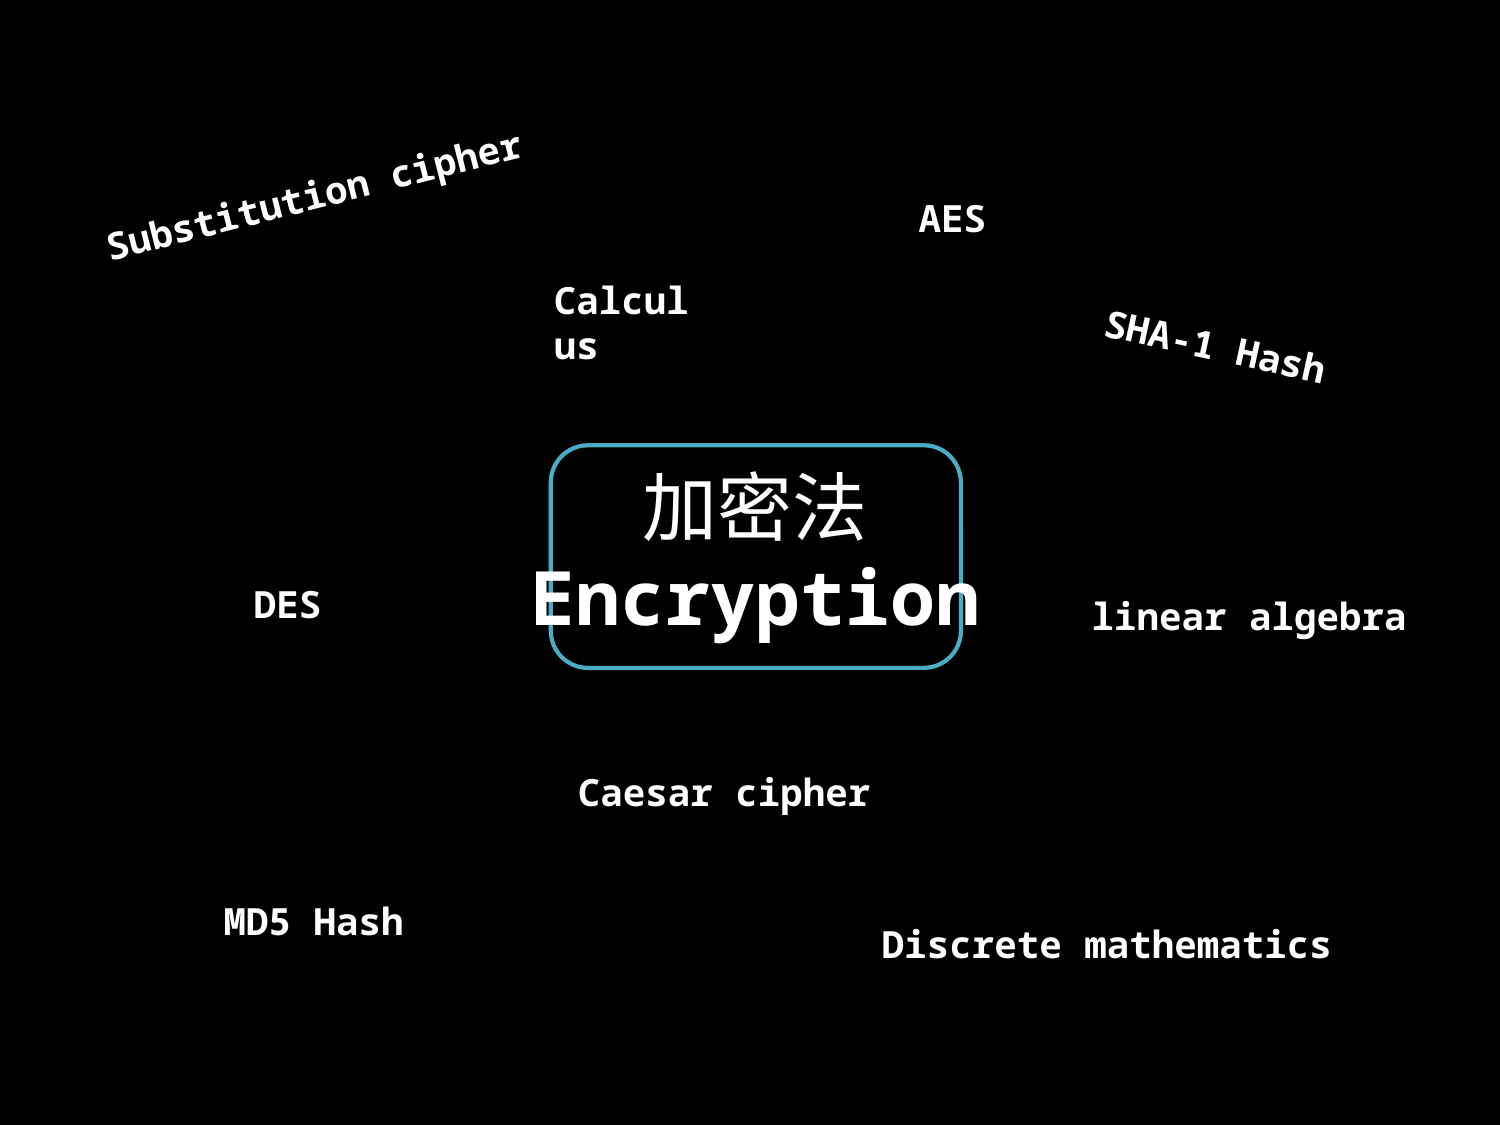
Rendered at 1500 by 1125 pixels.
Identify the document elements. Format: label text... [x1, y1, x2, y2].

text_box [553, 649, 959, 671]
text_box SHA-1 Hash [1084, 289, 1347, 402]
text_box Calculus [538, 269, 721, 375]
text_box [562, 443, 950, 453]
text_box 加密法 Encryption [515, 453, 996, 649]
text_box Caesar cipher [563, 761, 886, 822]
text_box linear algebra [1076, 585, 1422, 646]
text_box AES [903, 187, 1001, 248]
text_box Substitution cipher [84, 108, 543, 280]
text_box MD5 Hash [208, 890, 419, 951]
text_box DES [239, 574, 359, 634]
text_box Discrete mathematics [867, 913, 1347, 974]
